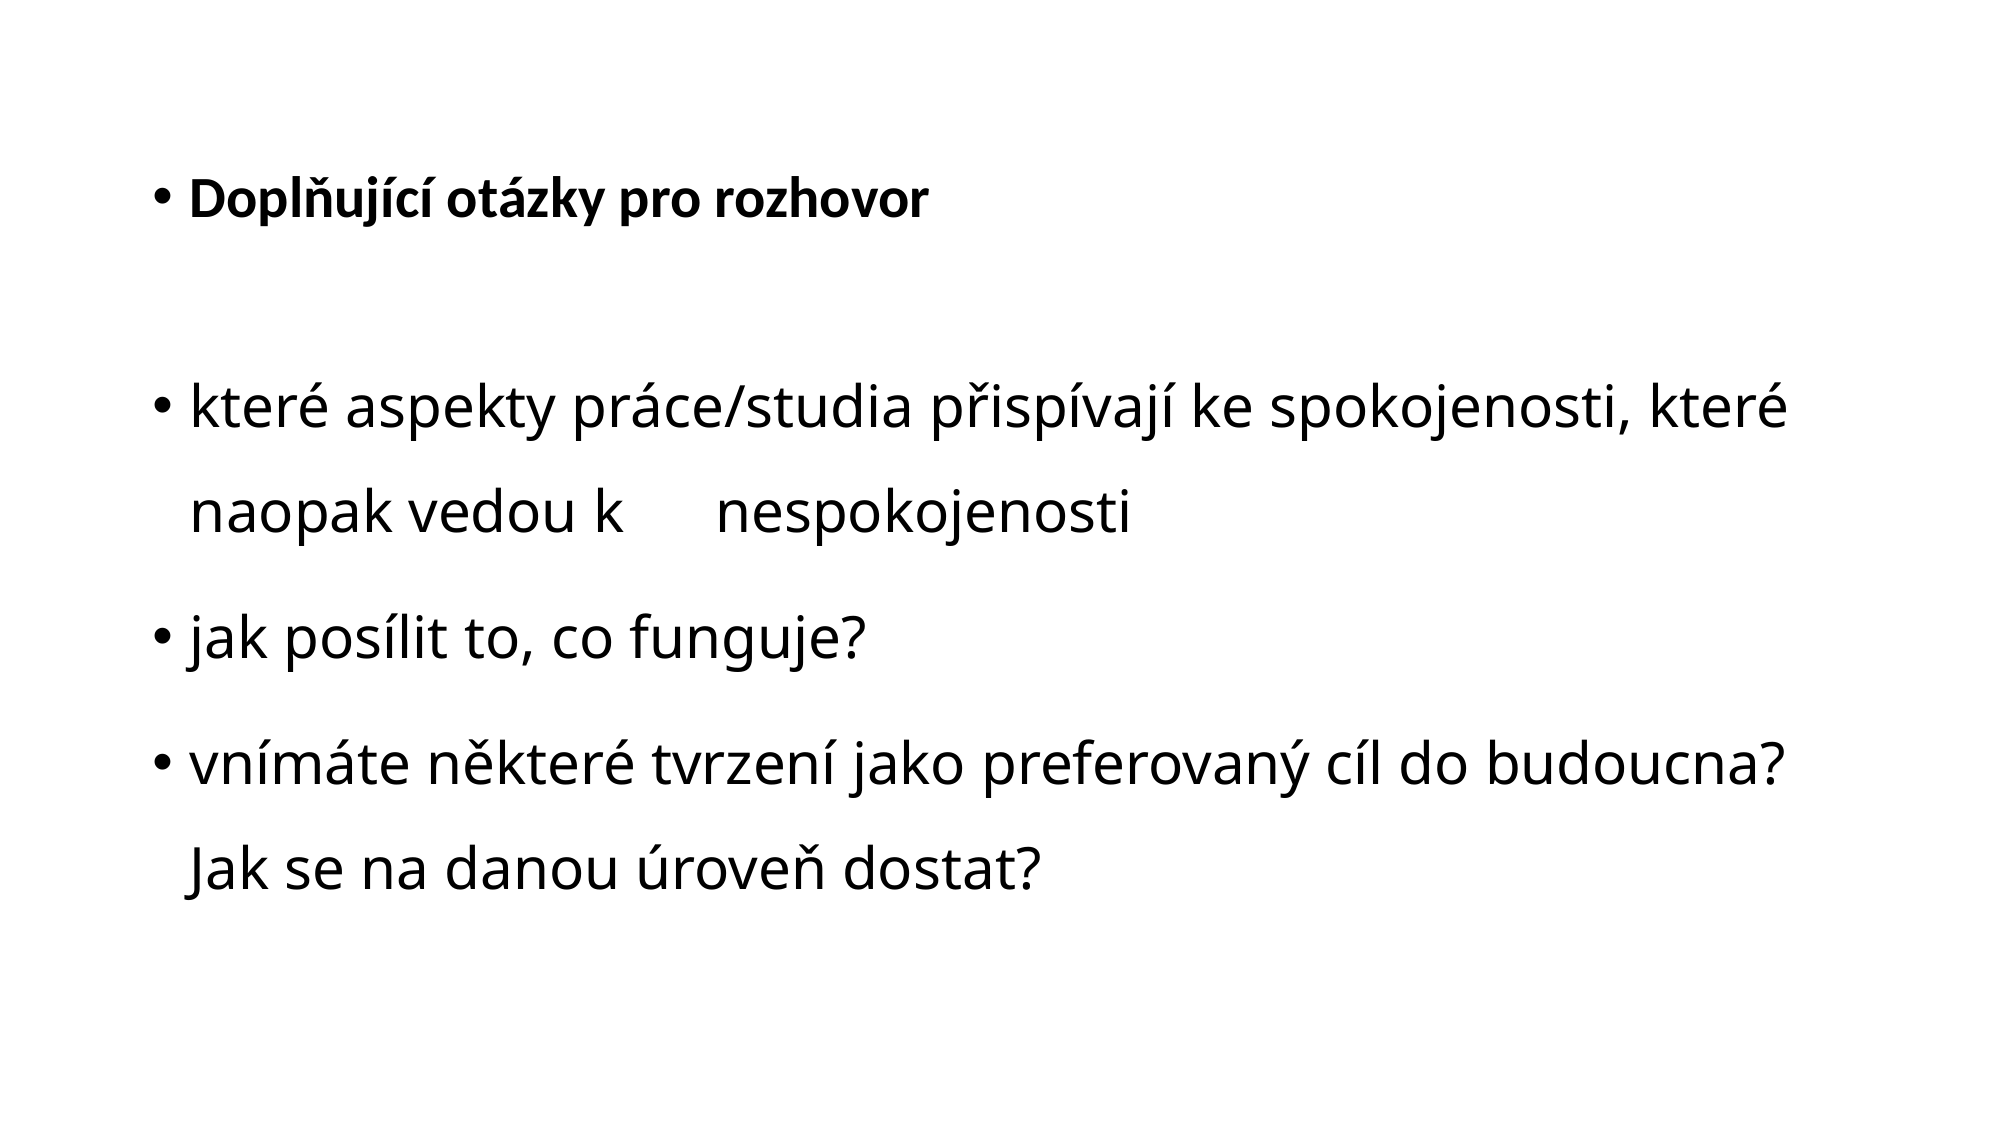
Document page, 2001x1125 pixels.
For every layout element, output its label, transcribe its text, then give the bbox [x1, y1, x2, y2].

list Doplňující otázky pro rozhovor které aspekty práce/studia přispívají ke spokojenosti, které naopak vedou k nespokojenosti jak posílit to, co funguje? vnímáte některé tvrzení jako preferovaný cíl do budoucna? Jak se na danou úroveň dostat? [137, 159, 1863, 1014]
